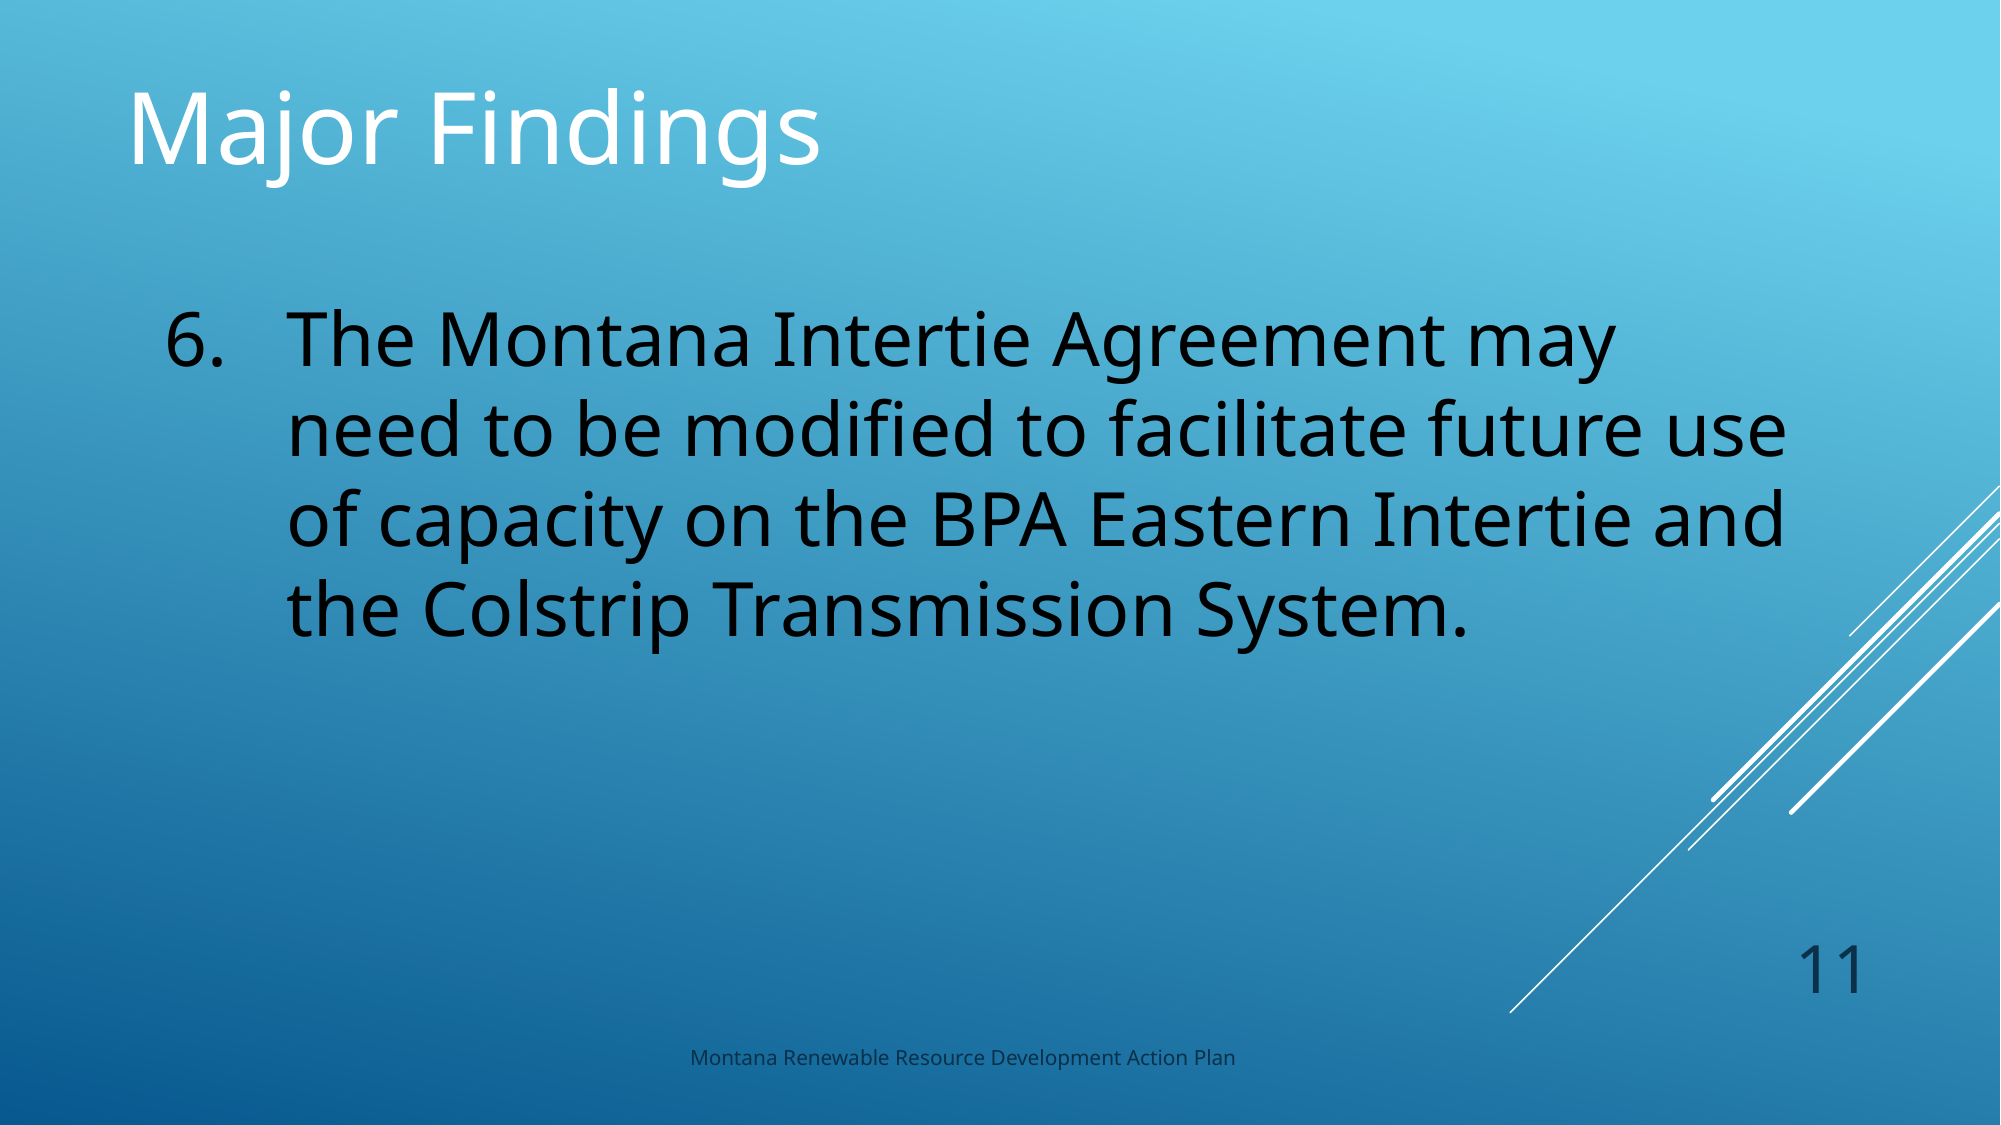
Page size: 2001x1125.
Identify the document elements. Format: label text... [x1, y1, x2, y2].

slide_number 11 [1700, 915, 1888, 1025]
footer Montana Renewable Resource Development Action Plan [675, 1037, 1425, 1098]
text_box Major Findings [110, 56, 1874, 192]
text_box The Montana Intertie Agreement may need to be modified to facilitate future use of capacity on the BPA Eastern Intertie and the Colstrip Transmission System. [0, 284, 1809, 660]
